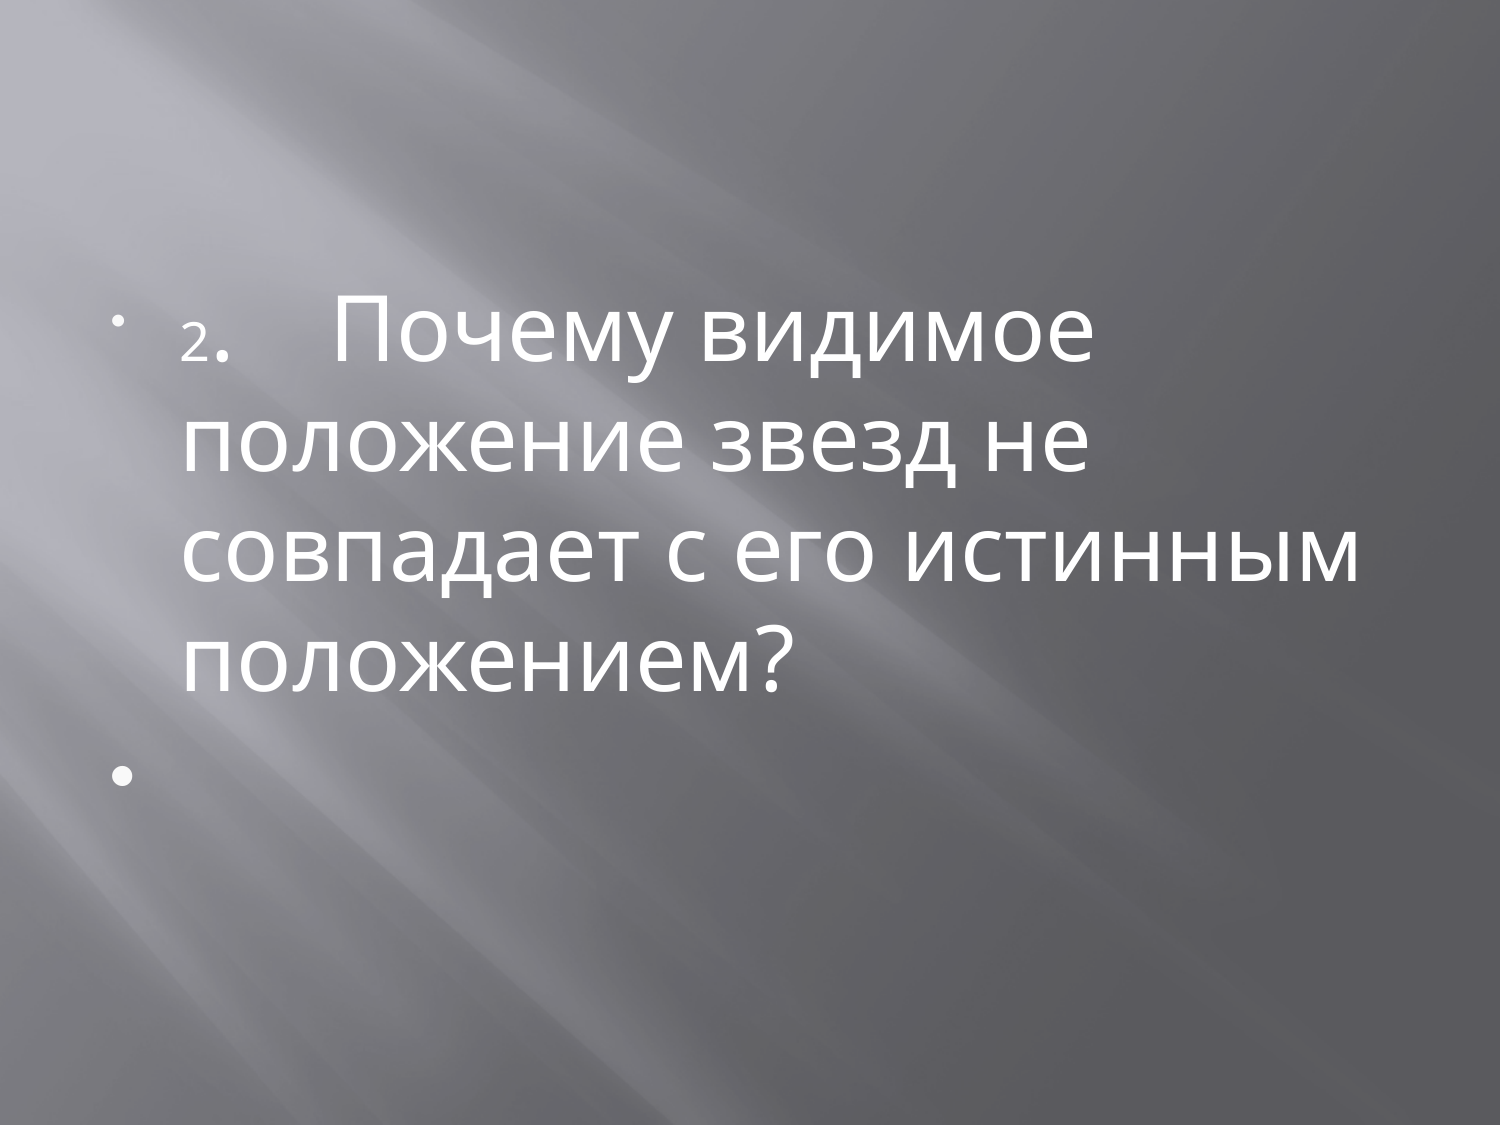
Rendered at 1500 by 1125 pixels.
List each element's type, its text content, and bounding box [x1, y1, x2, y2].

list 2. Почему видимое положение звезд не совпадает с его истинным положением? [75, 262, 1418, 1005]
